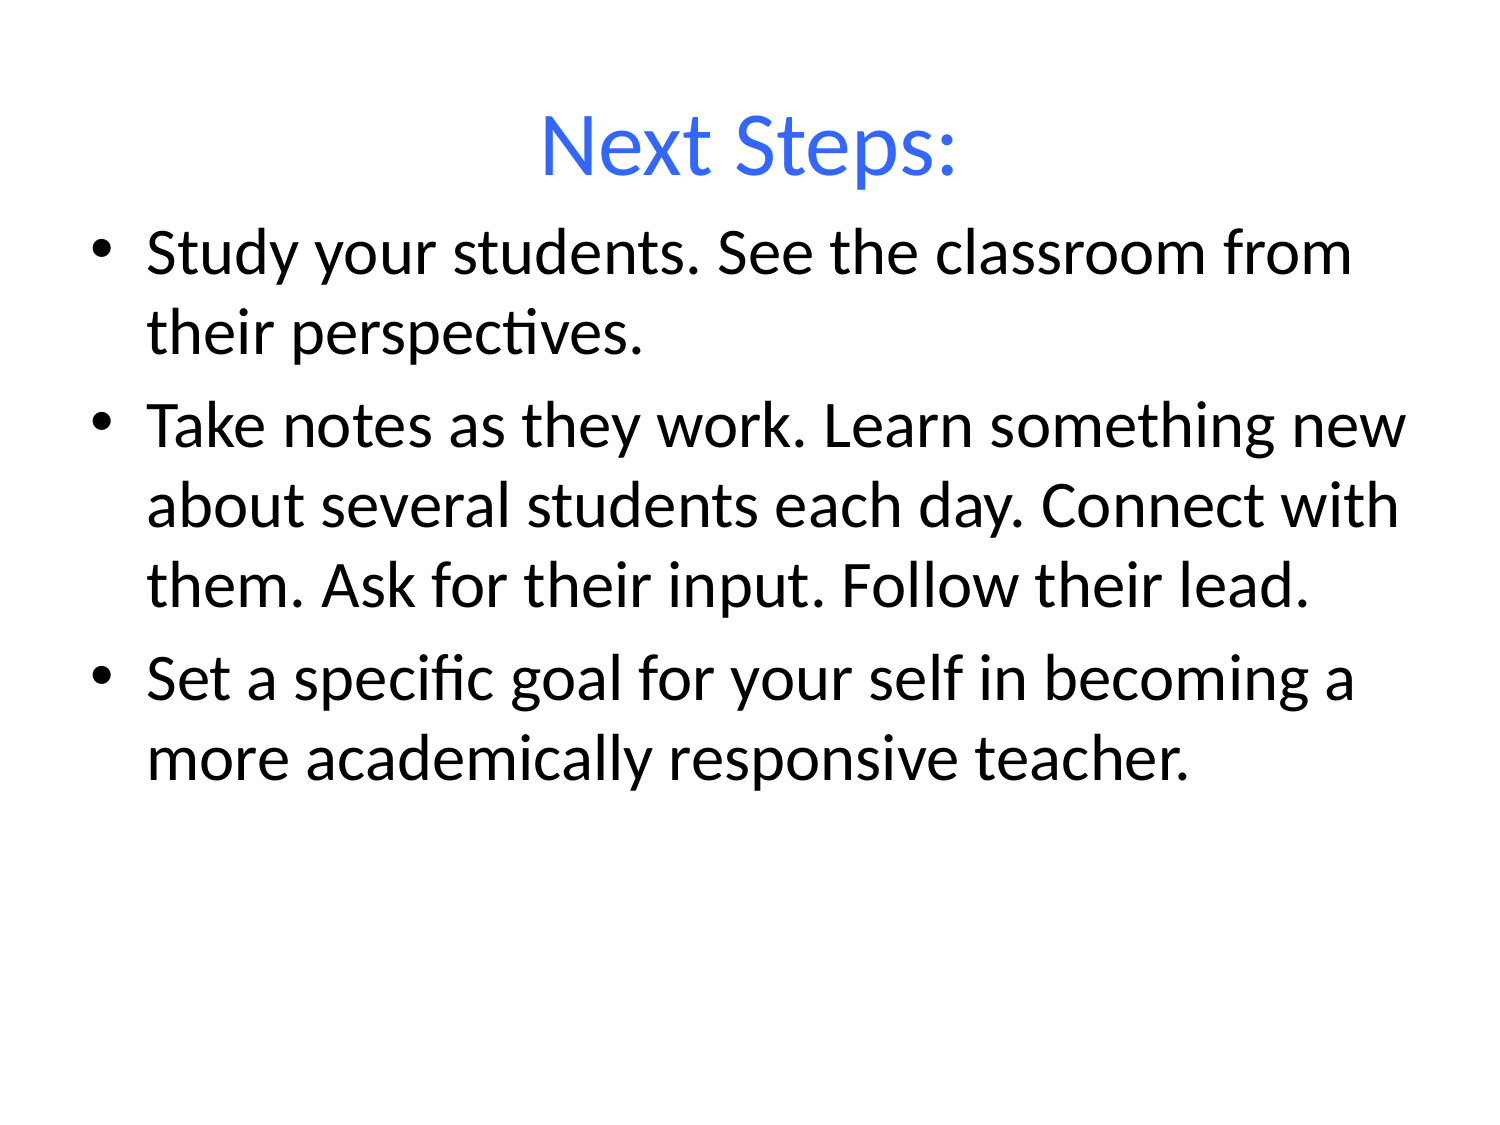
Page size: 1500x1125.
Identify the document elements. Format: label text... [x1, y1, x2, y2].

list Study your students. See the classroom from their perspectives. Take notes as they work. Learn something new about several students each day. Connect with them. Ask for their input. Follow their lead. Set a specific goal for your self in becoming a more academically responsive teacher. [75, 200, 1425, 1005]
title Next Steps: [75, 45, 1425, 200]
